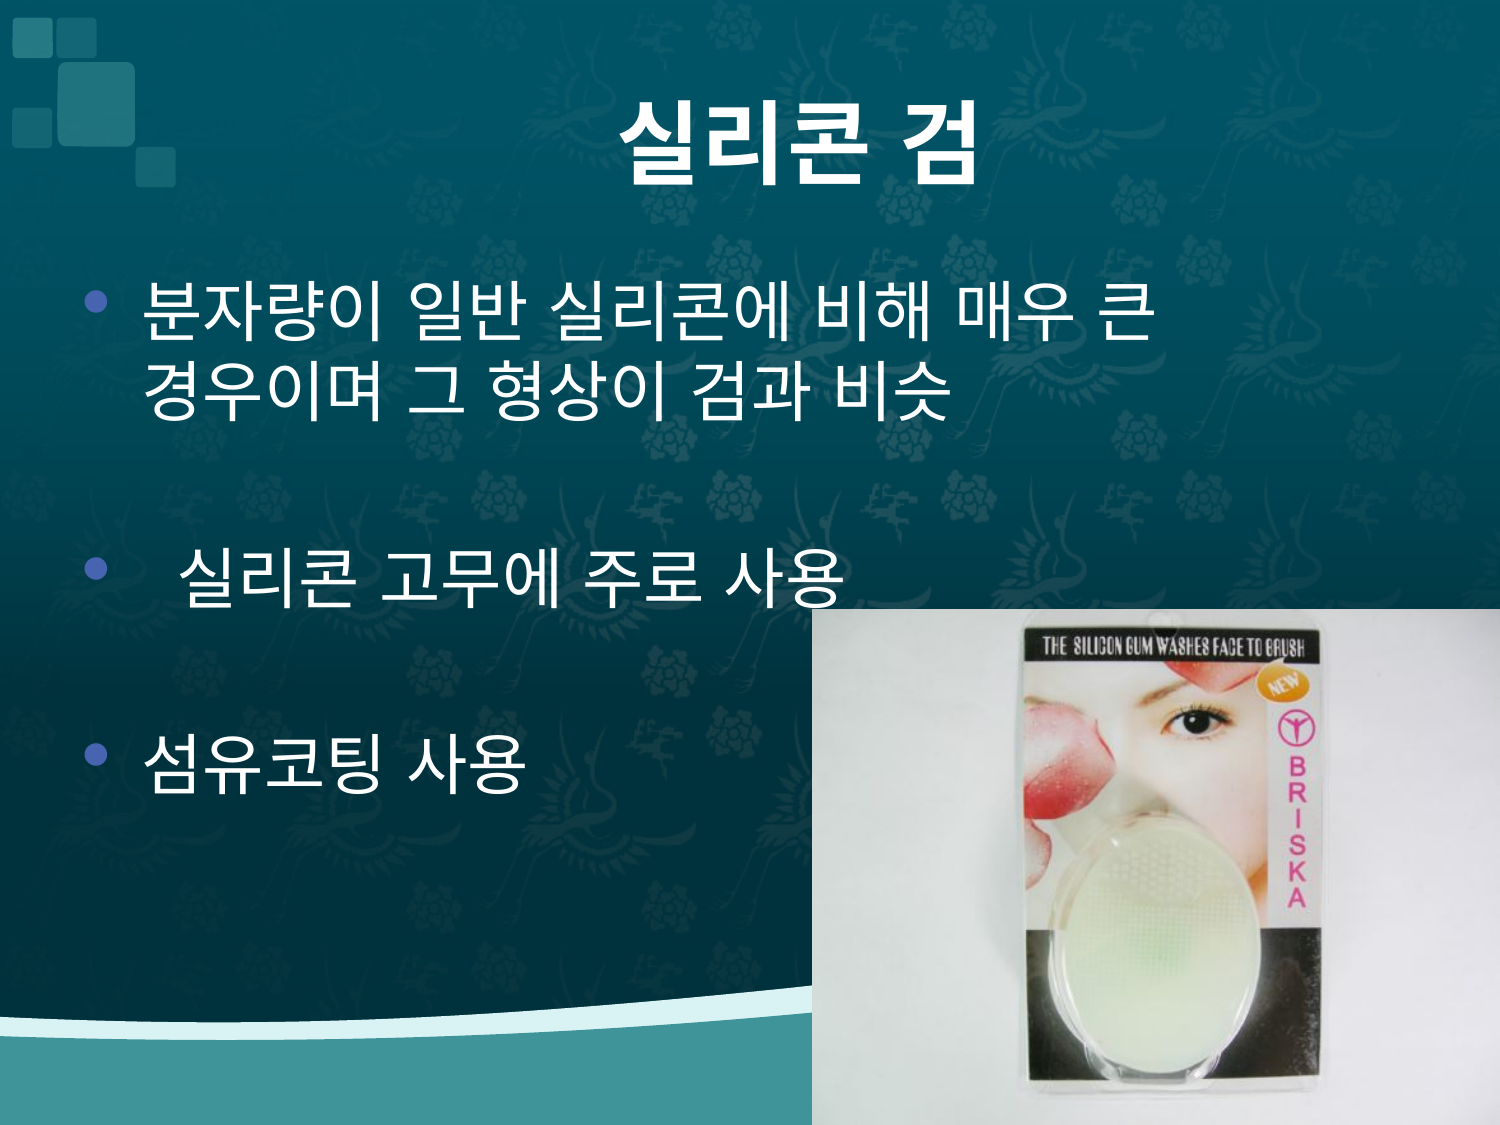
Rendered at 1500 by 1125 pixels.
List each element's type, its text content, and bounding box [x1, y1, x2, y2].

list 분자량이 일반 실리콘에 비해 매우 큰 경우이며 그 형상이 검과 비슷 실리콘 고무에 주로 사용 섬유코팅 사용 [70, 262, 1425, 1005]
title 실리콘 검 [187, 58, 1414, 223]
picture [812, 609, 1500, 1125]
